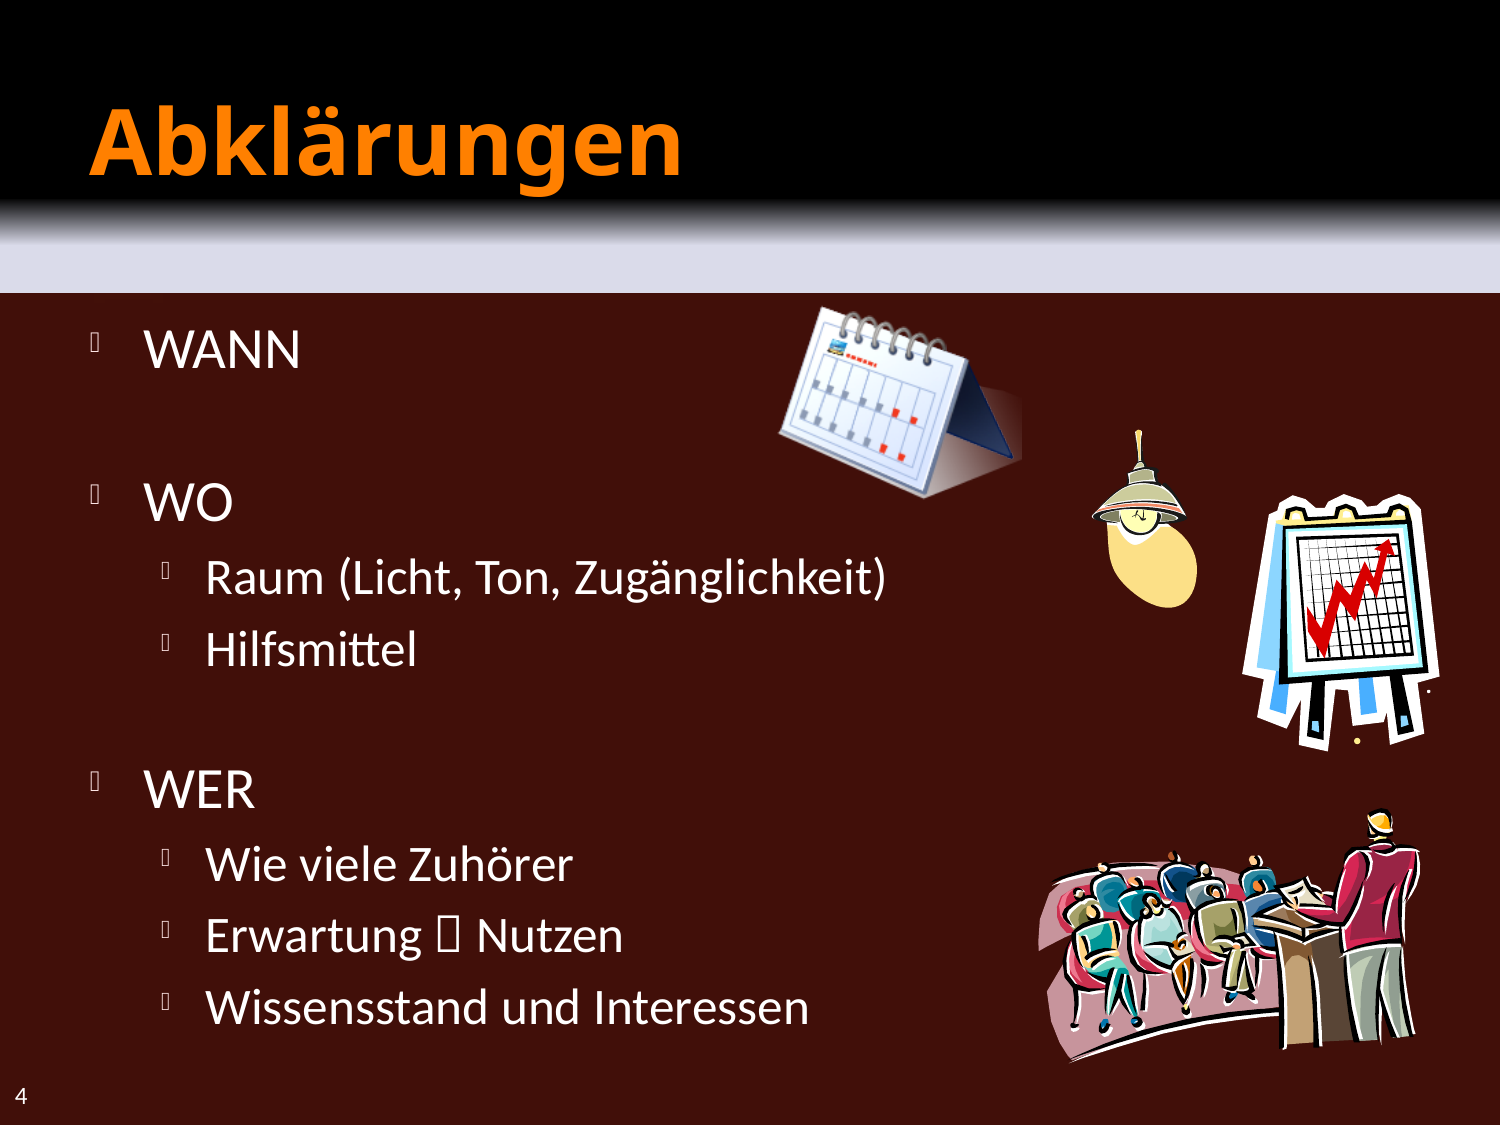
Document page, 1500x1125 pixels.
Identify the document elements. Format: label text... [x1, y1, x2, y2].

slide_number 3 [0, 1065, 94, 1125]
picture [1089, 427, 1200, 611]
list WANN WO Raum (Licht, Ton, Zugänglichkeit) Hilfsmittel WER Wie viele Zuhörer Erwartung  Nutzen Wissensstand und Interessen [75, 302, 1425, 1043]
title Abklärungen [75, 45, 1425, 233]
picture [775, 280, 1023, 528]
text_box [1241, 493, 1441, 752]
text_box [1030, 800, 1469, 1071]
